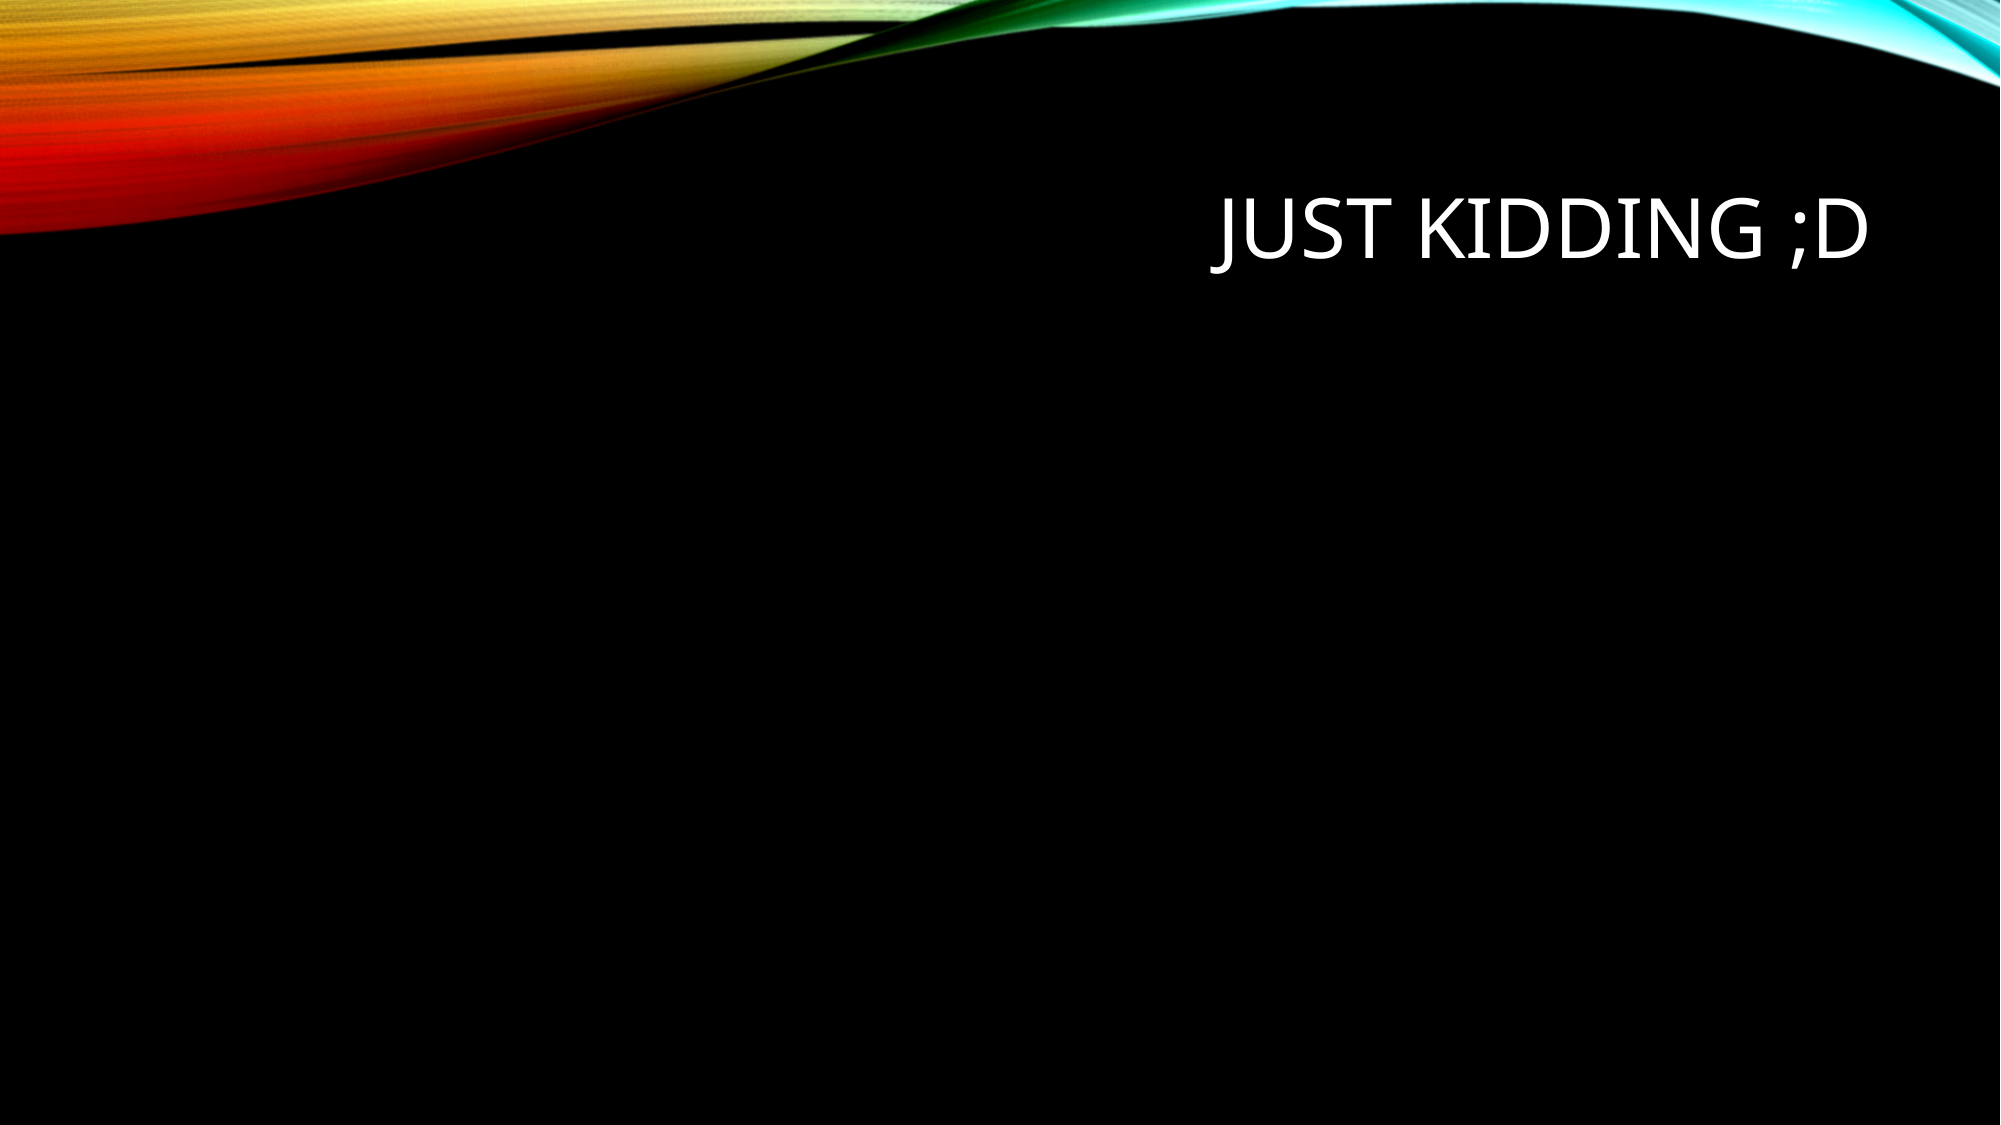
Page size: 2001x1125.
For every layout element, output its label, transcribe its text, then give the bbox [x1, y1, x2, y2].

title Just kidding ;D [474, 125, 1888, 338]
picture [0, 0, 2000, 237]
